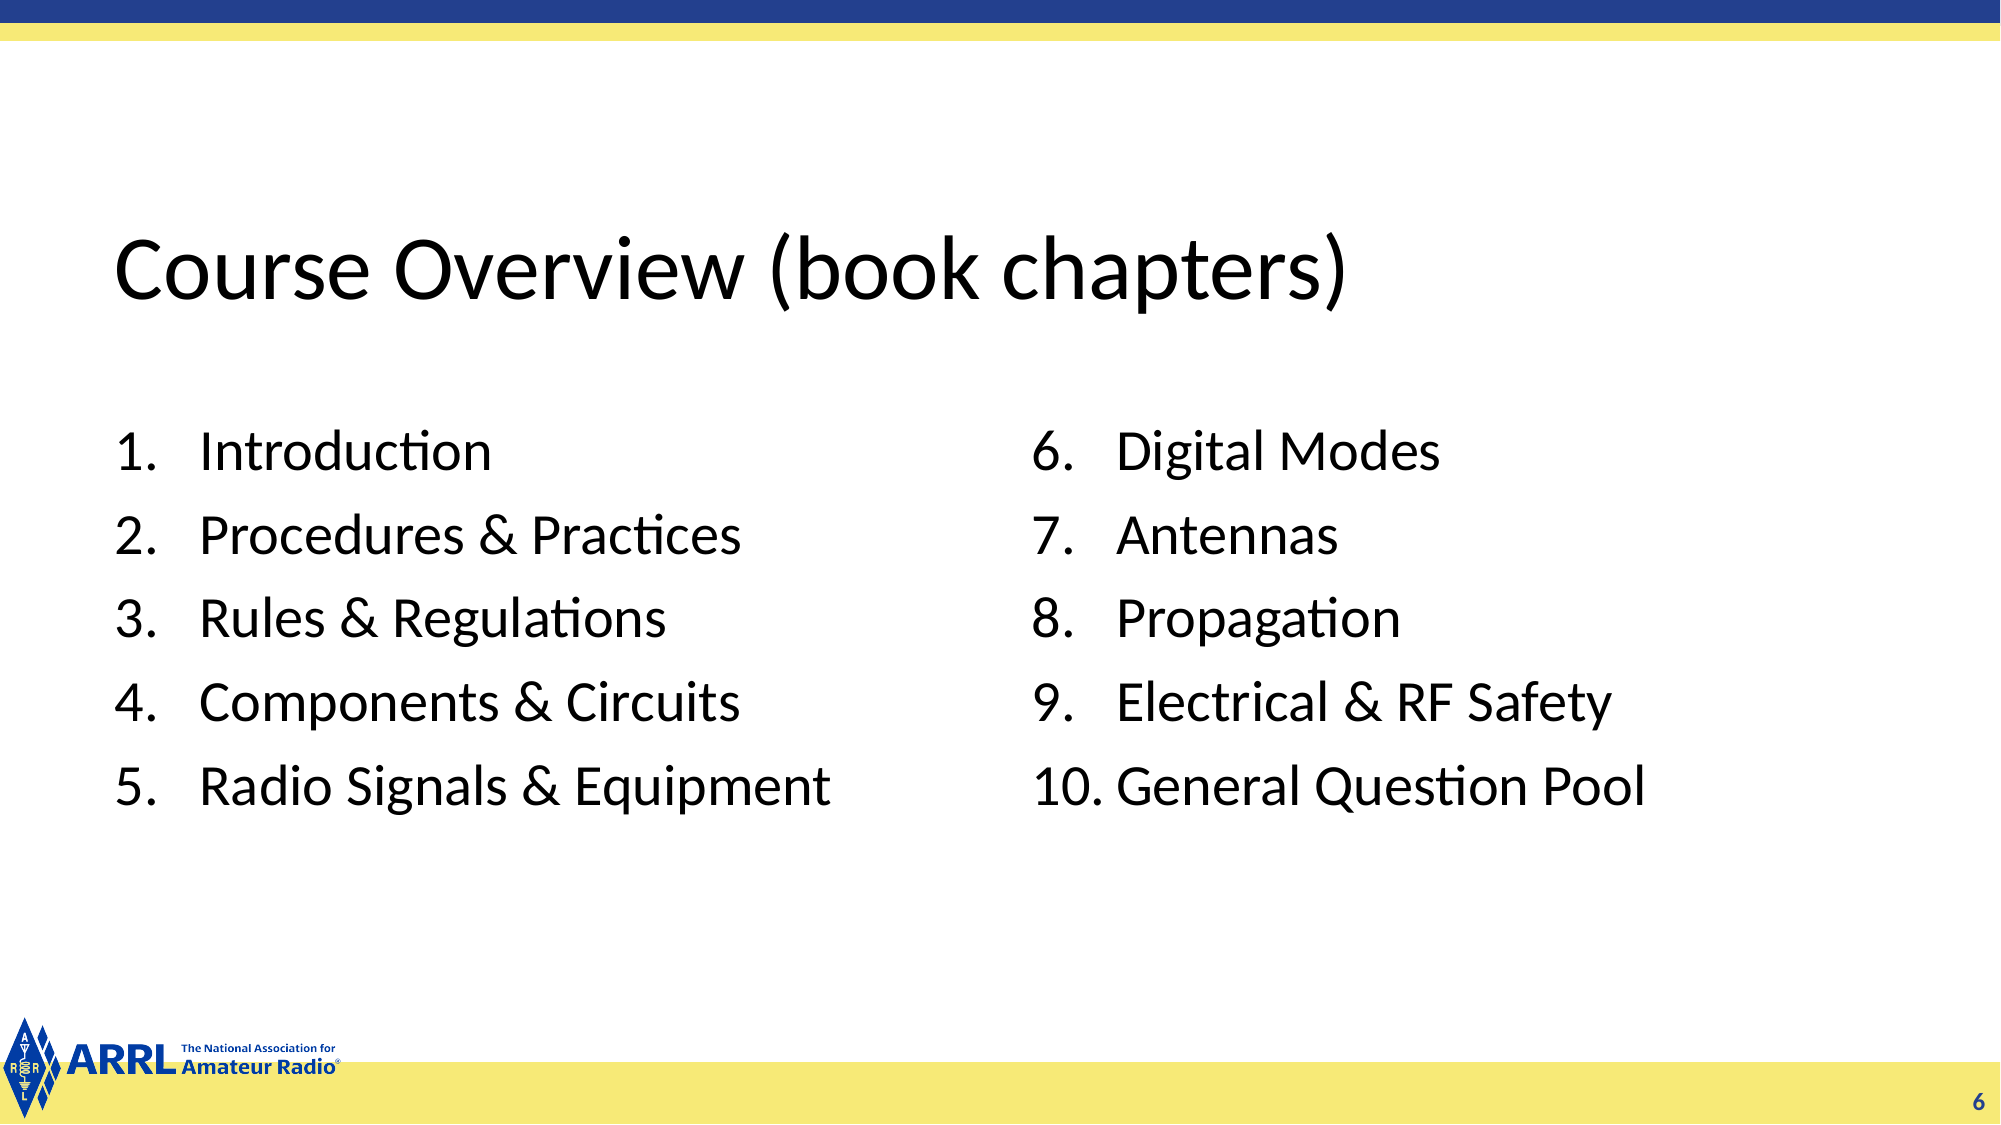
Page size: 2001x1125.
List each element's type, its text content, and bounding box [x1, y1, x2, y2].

list Digital Modes Antennas Propagation Electrical & RF Safety General Question Pool [1016, 412, 1900, 913]
list Introduction Procedures & Practices Rules & Regulations Components & Circuits Radio Signals & Equipment [99, 412, 984, 888]
picture [1, 1015, 342, 1121]
title Course Overview (book chapters) [99, 212, 1900, 388]
